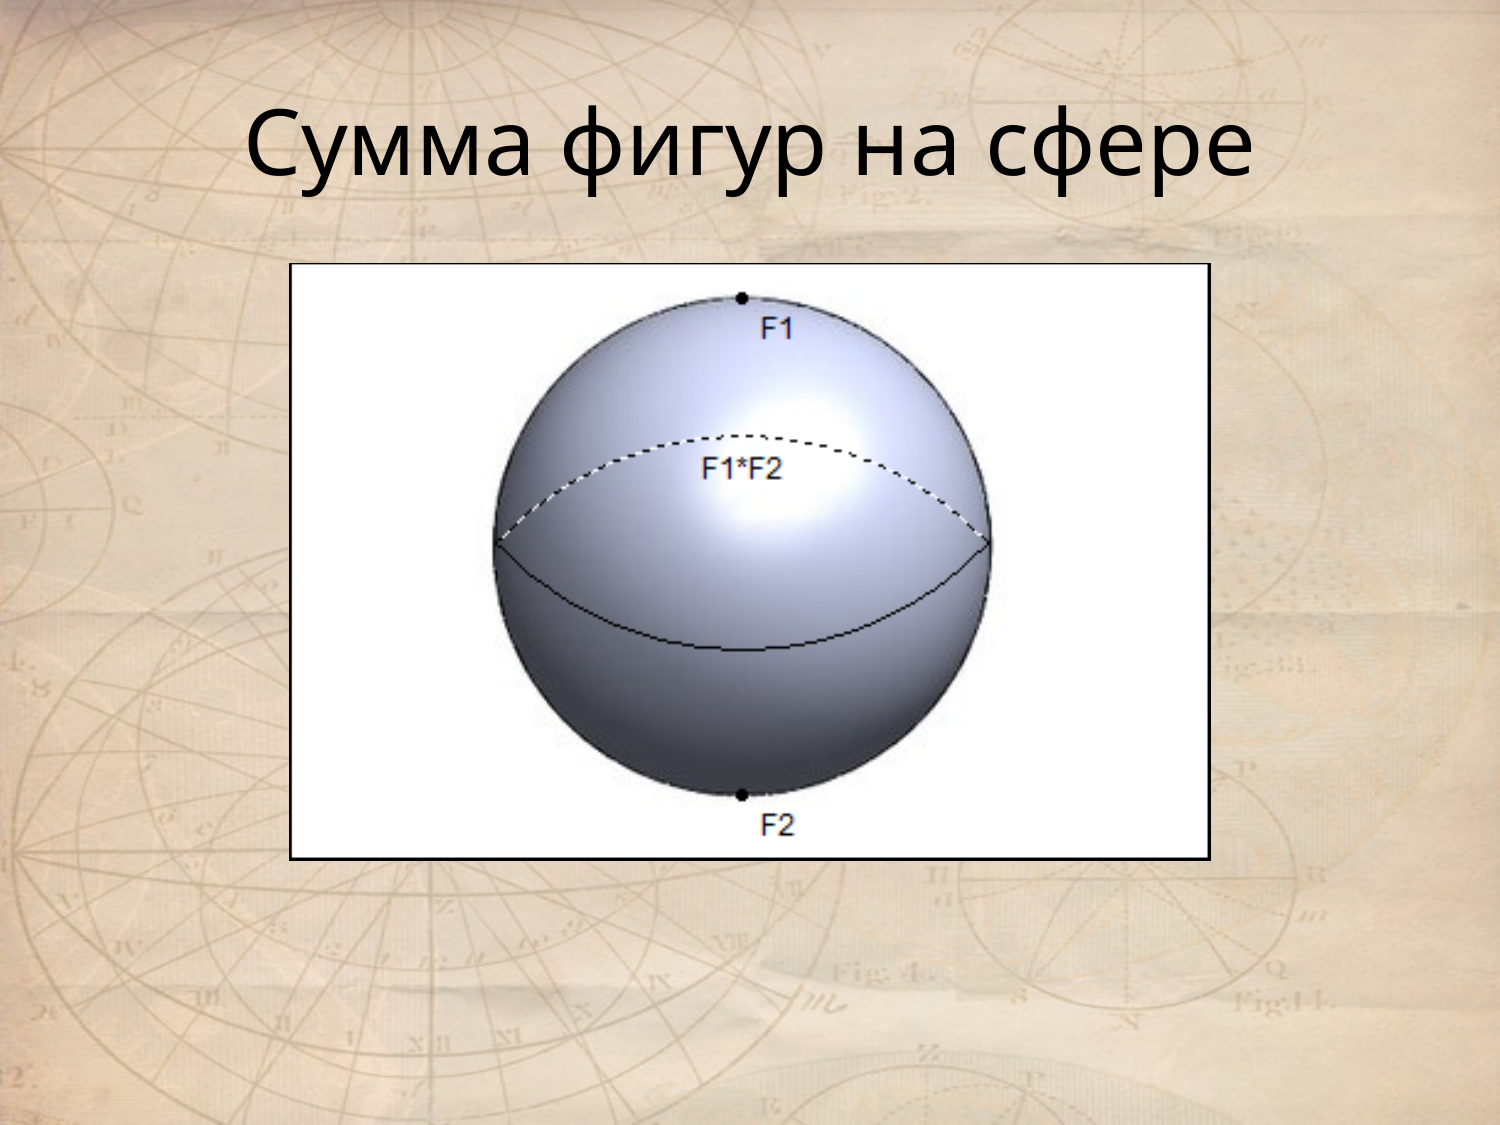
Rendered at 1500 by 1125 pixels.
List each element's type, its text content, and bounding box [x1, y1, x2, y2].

title Сумма фигур на сфере [75, 45, 1425, 233]
picture [289, 263, 1211, 862]
